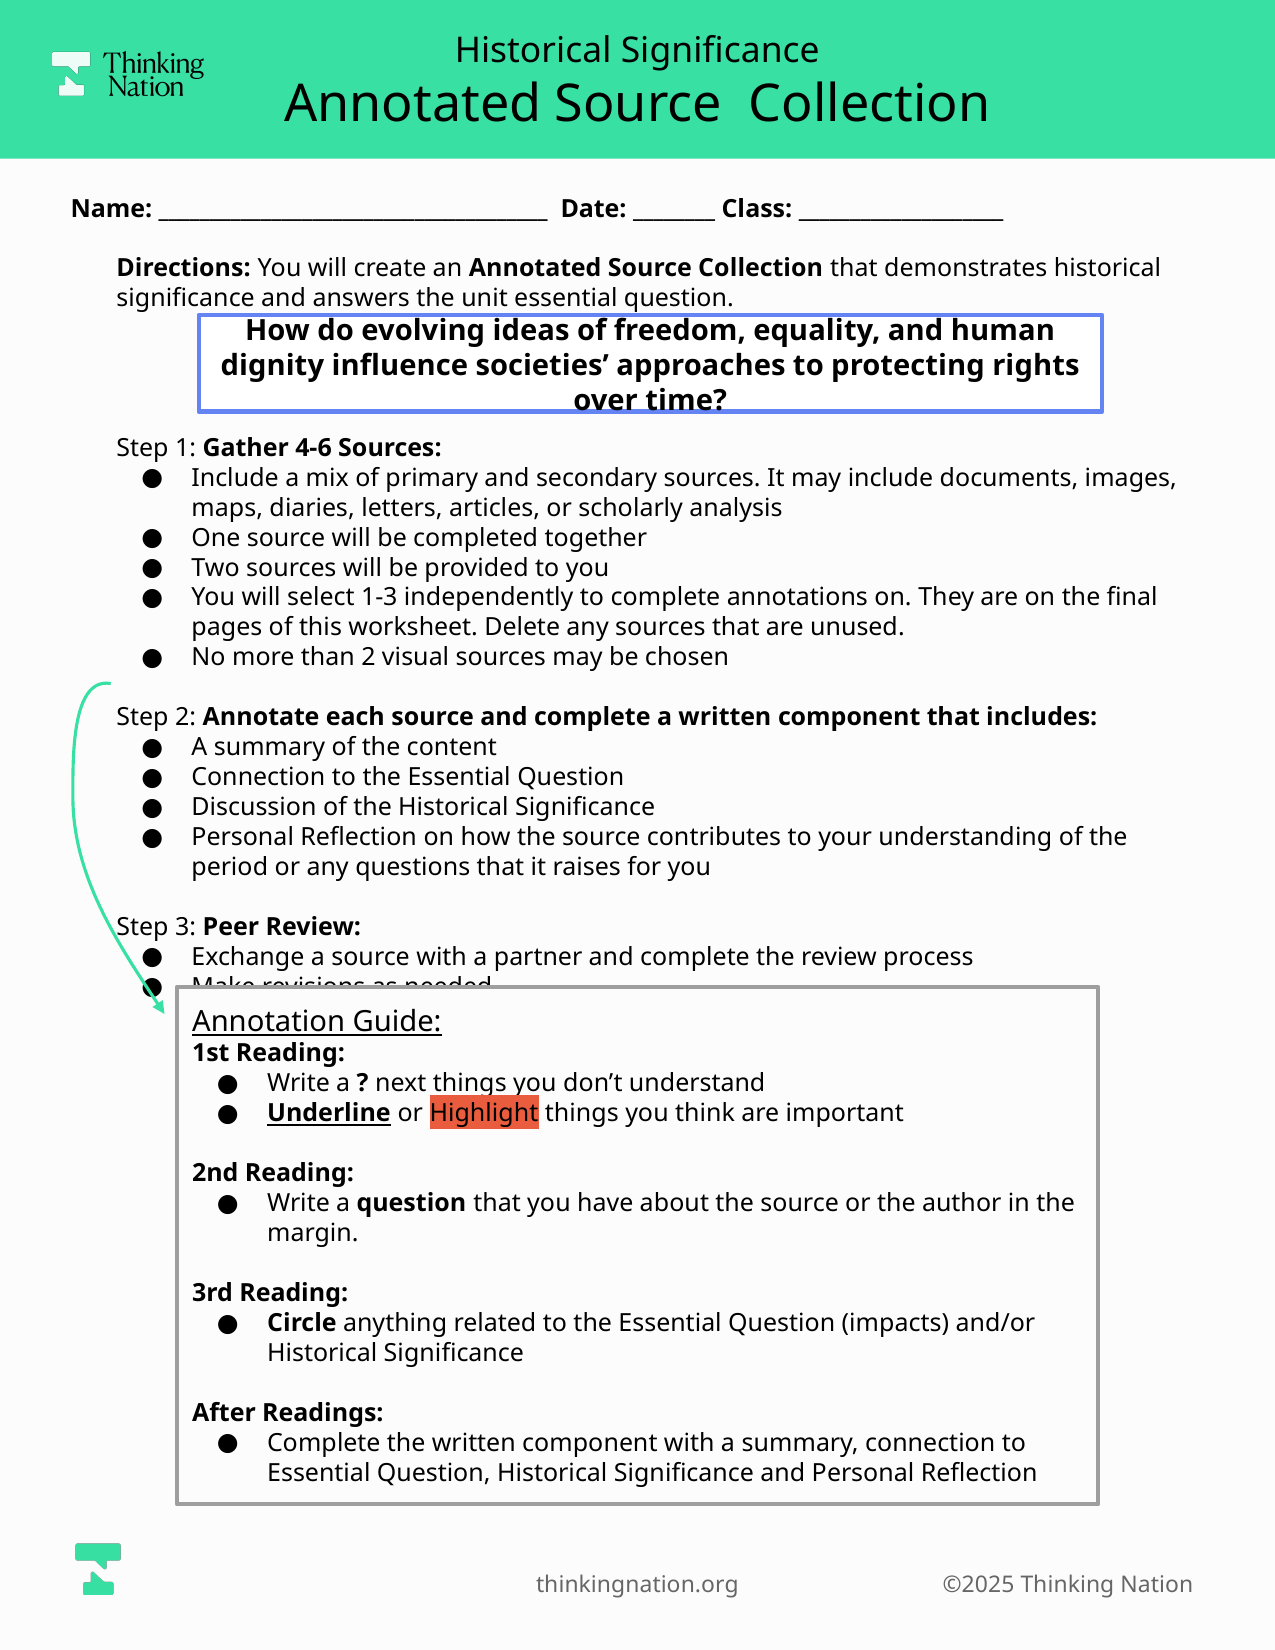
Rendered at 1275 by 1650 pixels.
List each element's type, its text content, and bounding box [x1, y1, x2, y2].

text_box Name: ______________________________________ Date: ________ Class: ____________________ [55, 177, 1223, 237]
text_box thinkingnation.org [486, 1553, 789, 1605]
text_box Annotation Guide: 1st Reading: Write a ? next things you don’t understand Underline or Highlight things you think are important 2nd Reading: Write a question that you have about the source or the author in the margin. 3rd Reading: Circle anything related to the Essential Question (impacts) and/or Historical Significance After Readings: Complete the written component with a summary, connection to Essential Question, Historical Significance and Personal Reflection [176, 986, 1099, 1505]
text_box ©2025 Thinking Nation [907, 1553, 1210, 1605]
text_box Historical Significance Annotated Source Collection [0, 0, 1275, 159]
picture [62, 1533, 134, 1605]
text_box How do evolving ideas of freedom, equality, and human dignity influence societies’ approaches to protecting rights over time? [198, 315, 1102, 412]
text_box [72, 683, 165, 1014]
picture [35, 37, 210, 110]
text_box Directions: You will create an Annotated Source Collection that demonstrates historical significance and answers the unit essential question. Step 1: Gather 4-6 Sources: Include a mix of primary and secondary sources. It may include documents, images, maps, diaries, letters, articles, or scholarly analysis One source will be completed together Two sources will be provided to you You will select 1-3 independently to complete annotations on. They are on the final pages of this worksheet. Delete any sources that are unused. No more than 2 visual sources may be chosen Step 2: Annotate each source and complete a written component that includes: A summary of the content Connection to the Essential Question Discussion of the Historical Significance Personal Reflection on how the source contributes to your understanding of the period or any questions that it raises for you Step 3: Peer Review: Exchange a source with a partner and complete the review process Make revisions as needed [101, 236, 1200, 1045]
